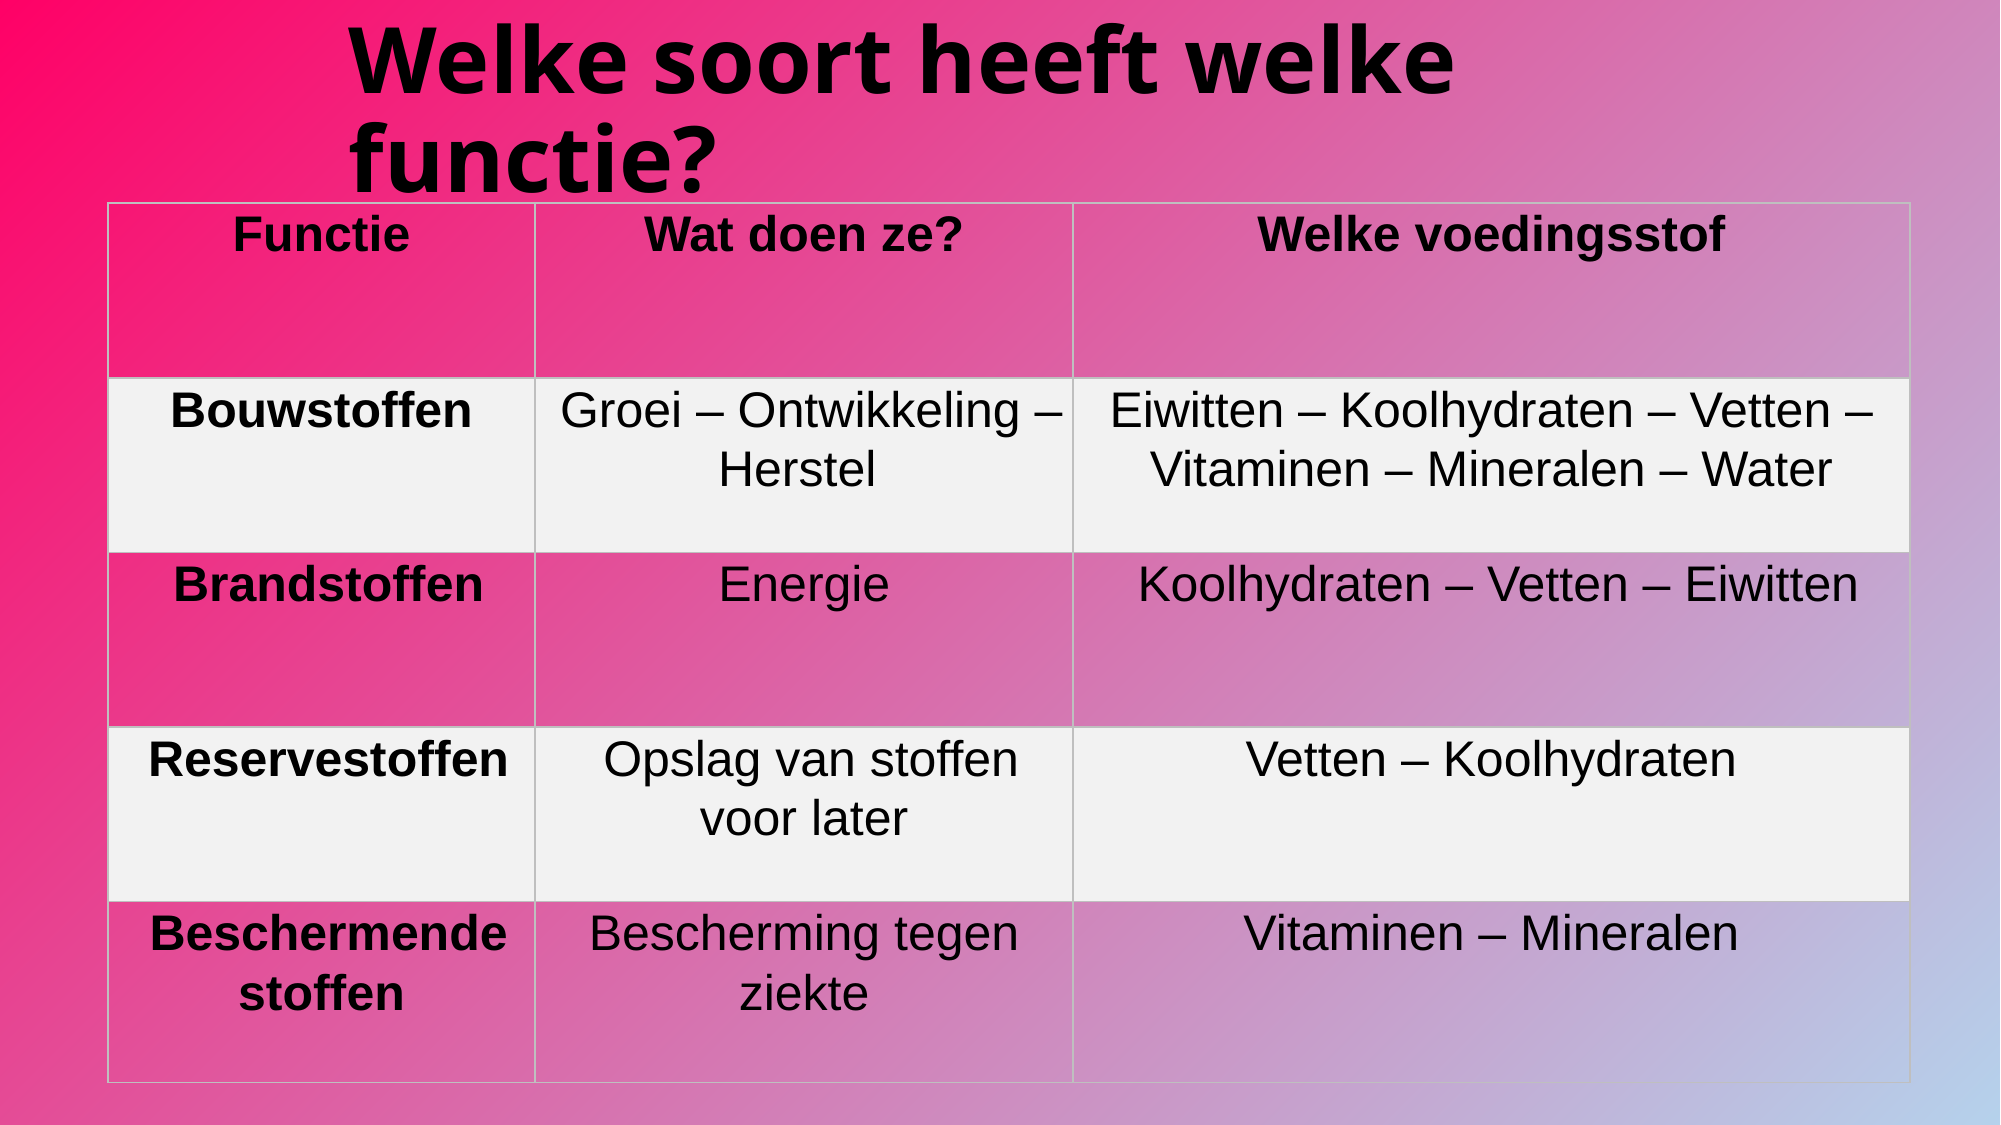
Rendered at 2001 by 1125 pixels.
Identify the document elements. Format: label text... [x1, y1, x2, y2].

table_cell Energie [536, 553, 1072, 726]
table_cell Koolhydraten – Vetten – Eiwitten [1074, 553, 1909, 726]
table_header Welke voedingsstof [1074, 204, 1909, 377]
table_cell Groei – Ontwikkeling – Herstel [536, 379, 1072, 552]
table_cell Vitaminen – Mineralen [1074, 902, 1909, 1082]
table_cell Vetten – Koolhydraten [1074, 728, 1909, 901]
table_cell Opslag van stoffen voor later [536, 728, 1072, 901]
table_cell Bouwstoffen [109, 379, 534, 552]
table_cell Eiwitten – Koolhydraten – Vetten – Vitaminen – Mineralen – Water [1074, 379, 1909, 552]
table_cell Brandstoffen [109, 553, 534, 726]
table_cell Bescherming tegen ziekte [536, 902, 1072, 1082]
table_header Wat doen ze? [536, 204, 1072, 377]
title Welke soort heeft welke functie? [333, 23, 1583, 202]
table_header Functie [109, 204, 534, 377]
table_cell Beschermende stoffen [109, 902, 534, 1082]
table_cell Reservestoffen [109, 728, 534, 901]
